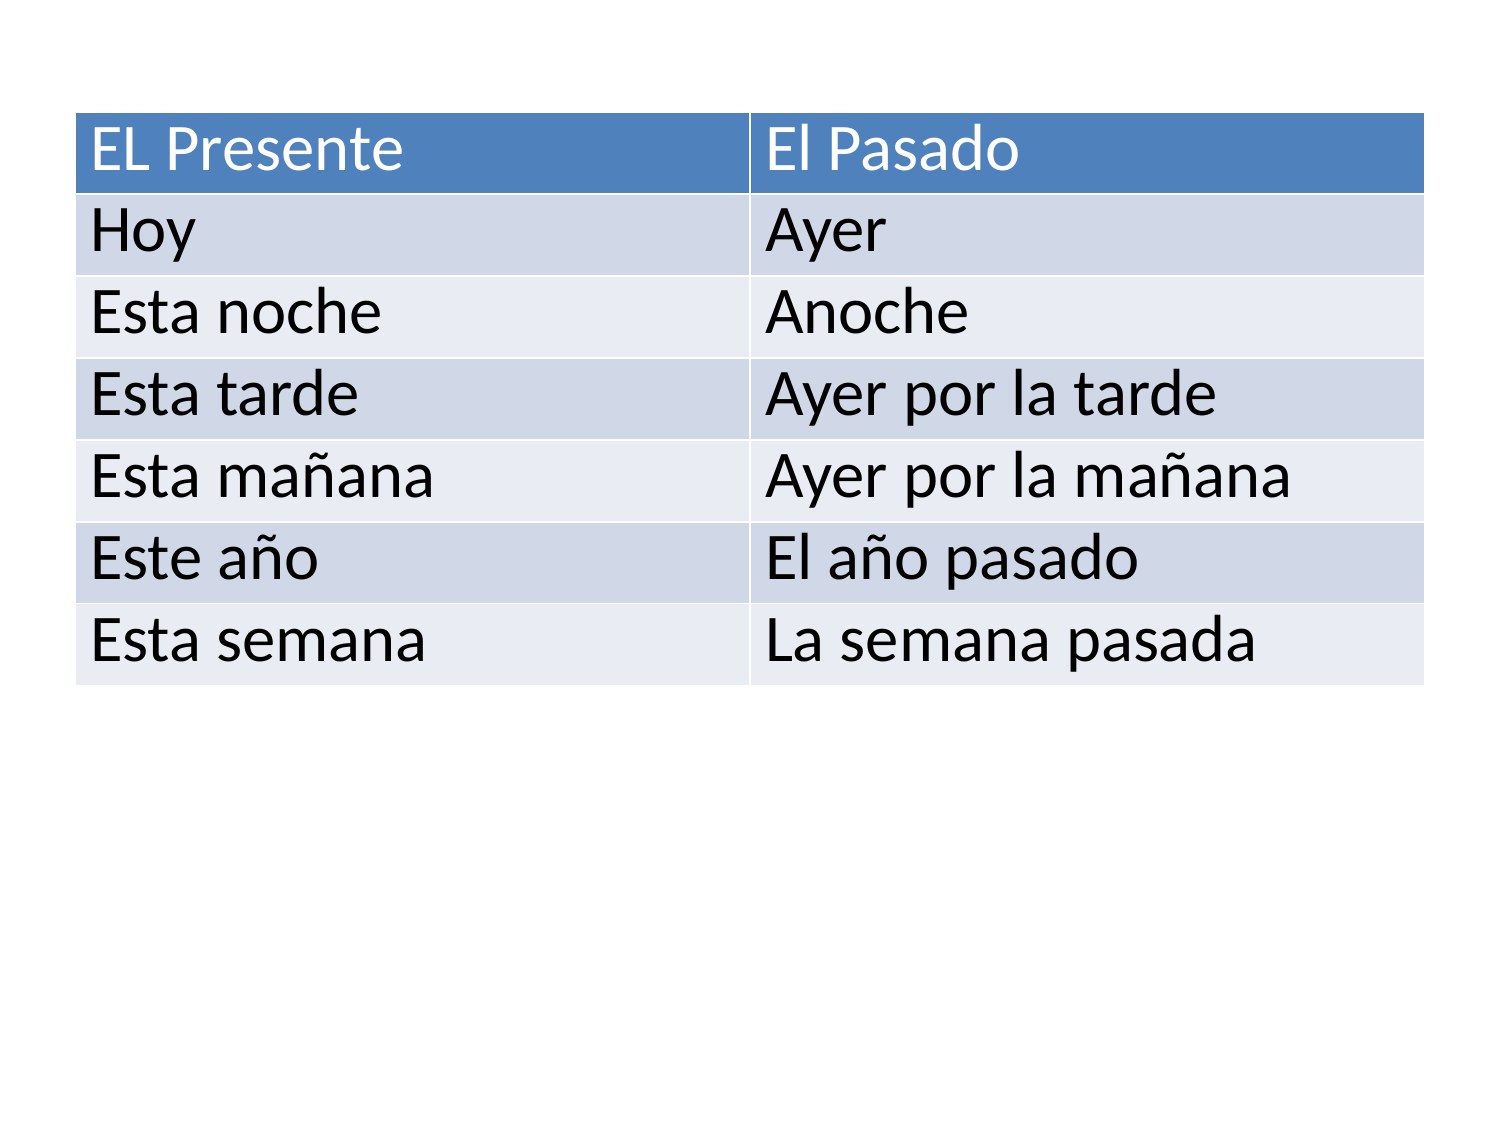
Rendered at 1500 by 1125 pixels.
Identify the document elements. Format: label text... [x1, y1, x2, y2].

table_cell Esta noche [76, 277, 749, 357]
table_cell Esta tarde [76, 359, 749, 439]
table_cell El año pasado [751, 523, 1424, 603]
table_cell Esta mañana [76, 441, 749, 521]
table_cell Esta semana [76, 604, 749, 685]
table_cell Anoche [751, 277, 1424, 357]
table_header El Pasado [751, 113, 1424, 193]
table_cell Ayer por la tarde [751, 359, 1424, 439]
table_cell Ayer [751, 195, 1424, 275]
table_cell Hoy [76, 195, 749, 275]
table_cell Este año [76, 523, 749, 603]
table_cell La semana pasada [751, 604, 1424, 685]
table_header EL Presente [76, 113, 749, 193]
table_cell Ayer por la mañana [751, 441, 1424, 521]
